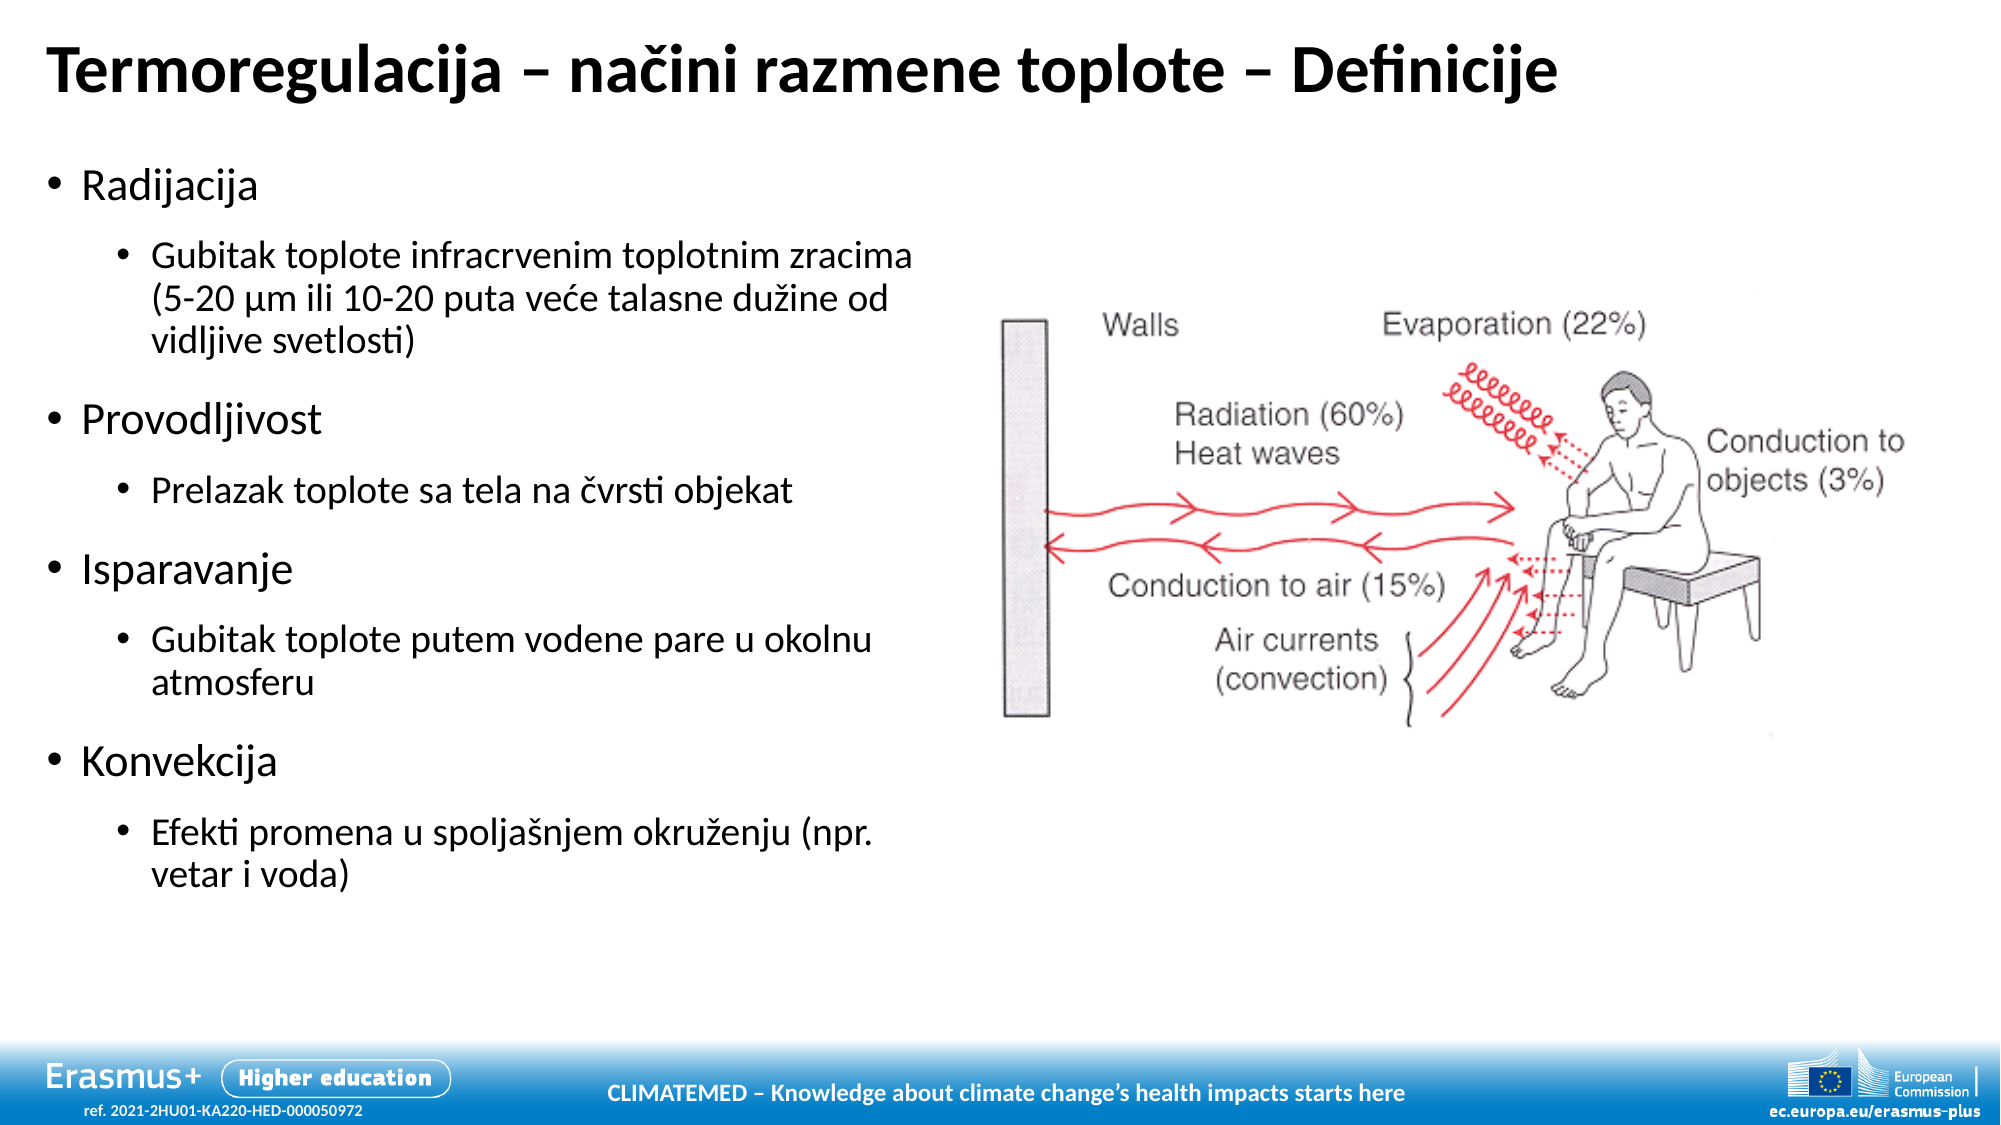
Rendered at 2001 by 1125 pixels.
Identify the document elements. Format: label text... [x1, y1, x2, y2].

title Termoregulacija – načini razmene toplote – Definicije [31, 25, 1984, 116]
list Radijacija Gubitak toplote infracrvenim toplotnim zracima (5-20 μm ili 10-20 puta veće talasne dužine od vidljive svetlosti) Provodljivost Prelazak toplote sa tela na čvrsti objekat Isparavanje Gubitak toplote putem vodene pare u okolnu atmosferu Konvekcija Efekti promena u spoljašnjem okruženju (npr. vetar i voda) [31, 152, 974, 912]
picture [0, 899, 2000, 1125]
picture [951, 278, 1957, 741]
